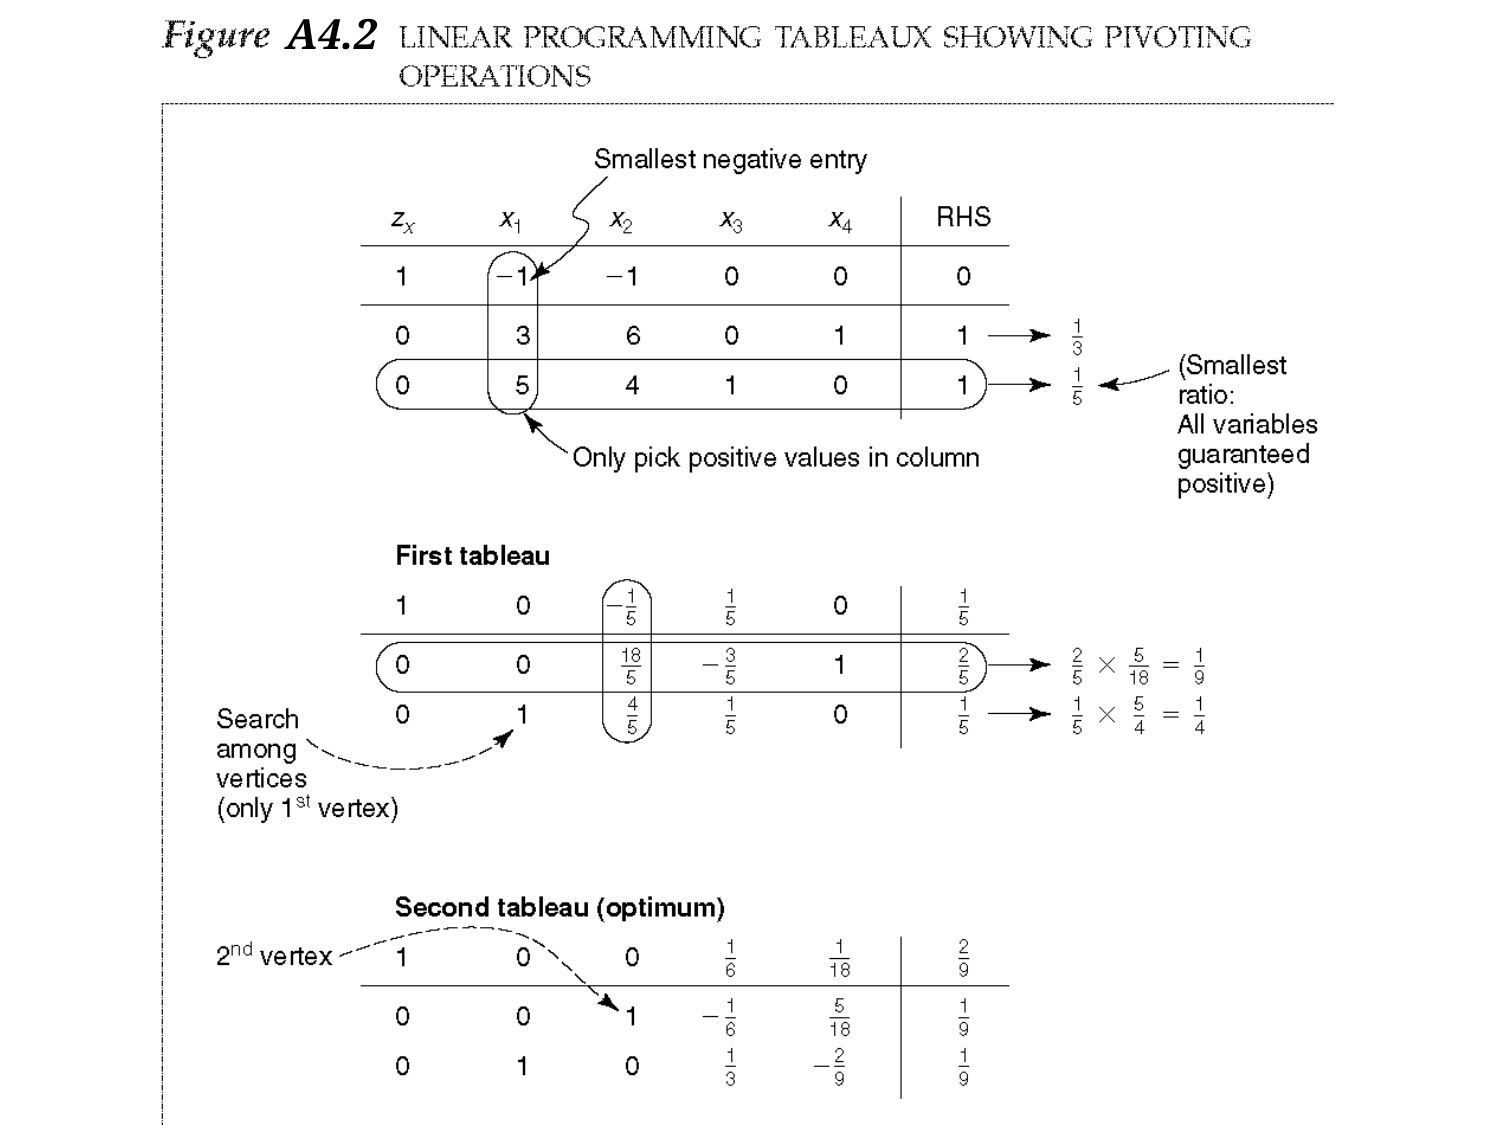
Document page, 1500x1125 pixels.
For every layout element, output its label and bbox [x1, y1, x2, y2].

picture [149, 0, 1335, 1125]
